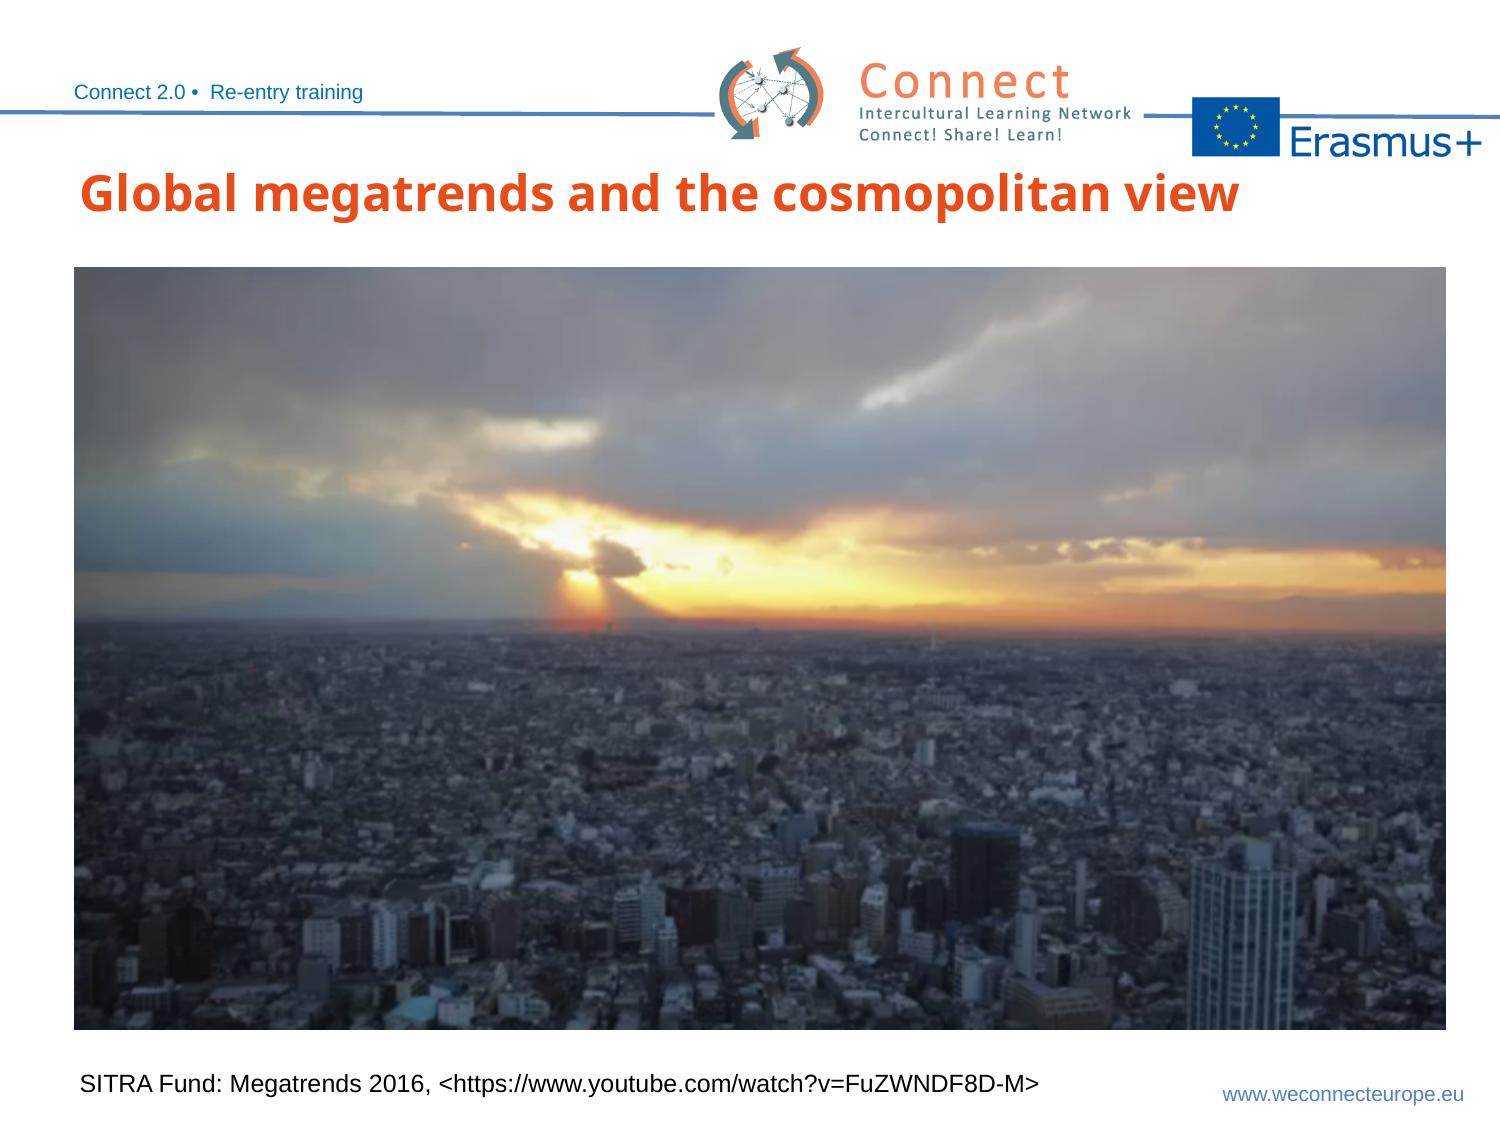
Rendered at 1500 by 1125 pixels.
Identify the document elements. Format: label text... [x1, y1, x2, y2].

picture [1175, 80, 1498, 173]
picture [73, 266, 1446, 1031]
text_box SITRA Fund: Megatrends 2016, <https://www.youtube.com/watch?v=FuZWNDF8D-M> [64, 1030, 1390, 1105]
text_box Global megatrends and the cosmopolitan view [64, 153, 1317, 229]
picture [714, 42, 1144, 153]
